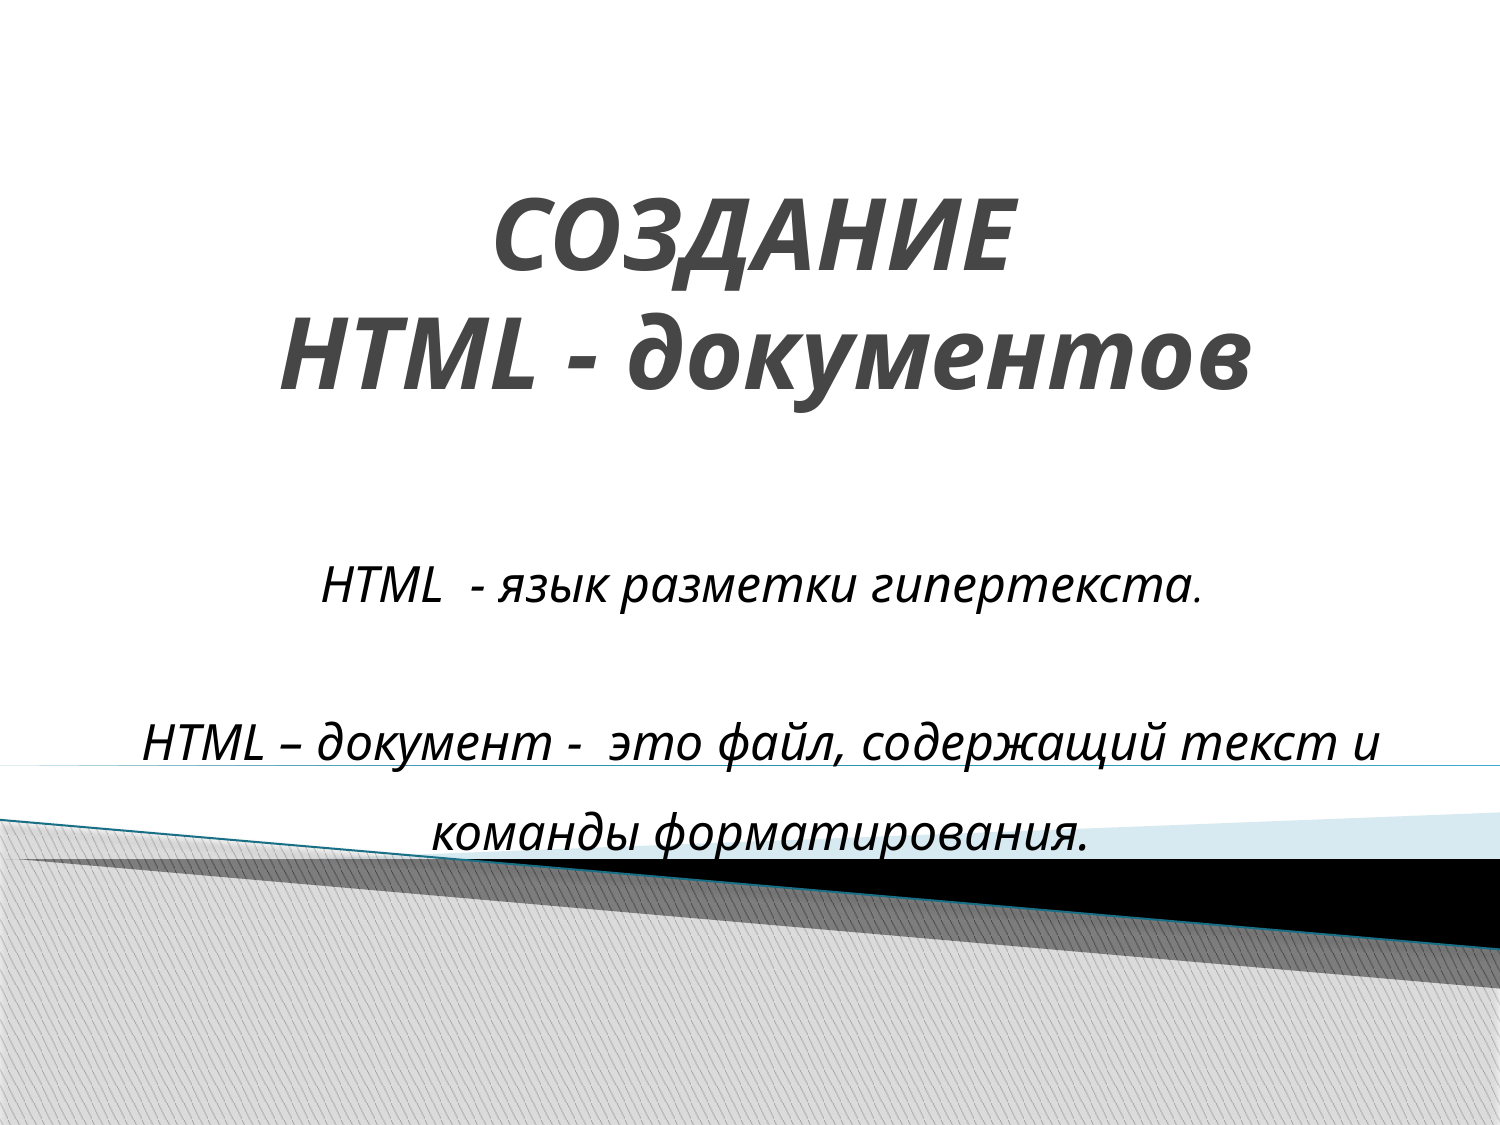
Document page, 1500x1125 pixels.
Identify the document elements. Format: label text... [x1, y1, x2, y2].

title СОЗДАНИЕ HTML - документов [128, 117, 1404, 418]
picture [5, 859, 82, 865]
text_box HTML - язык разметки гипертекста. HTML – документ - это файл, содержащий текст и команды форматирования. [82, 515, 1442, 868]
picture [118, 868, 1500, 989]
